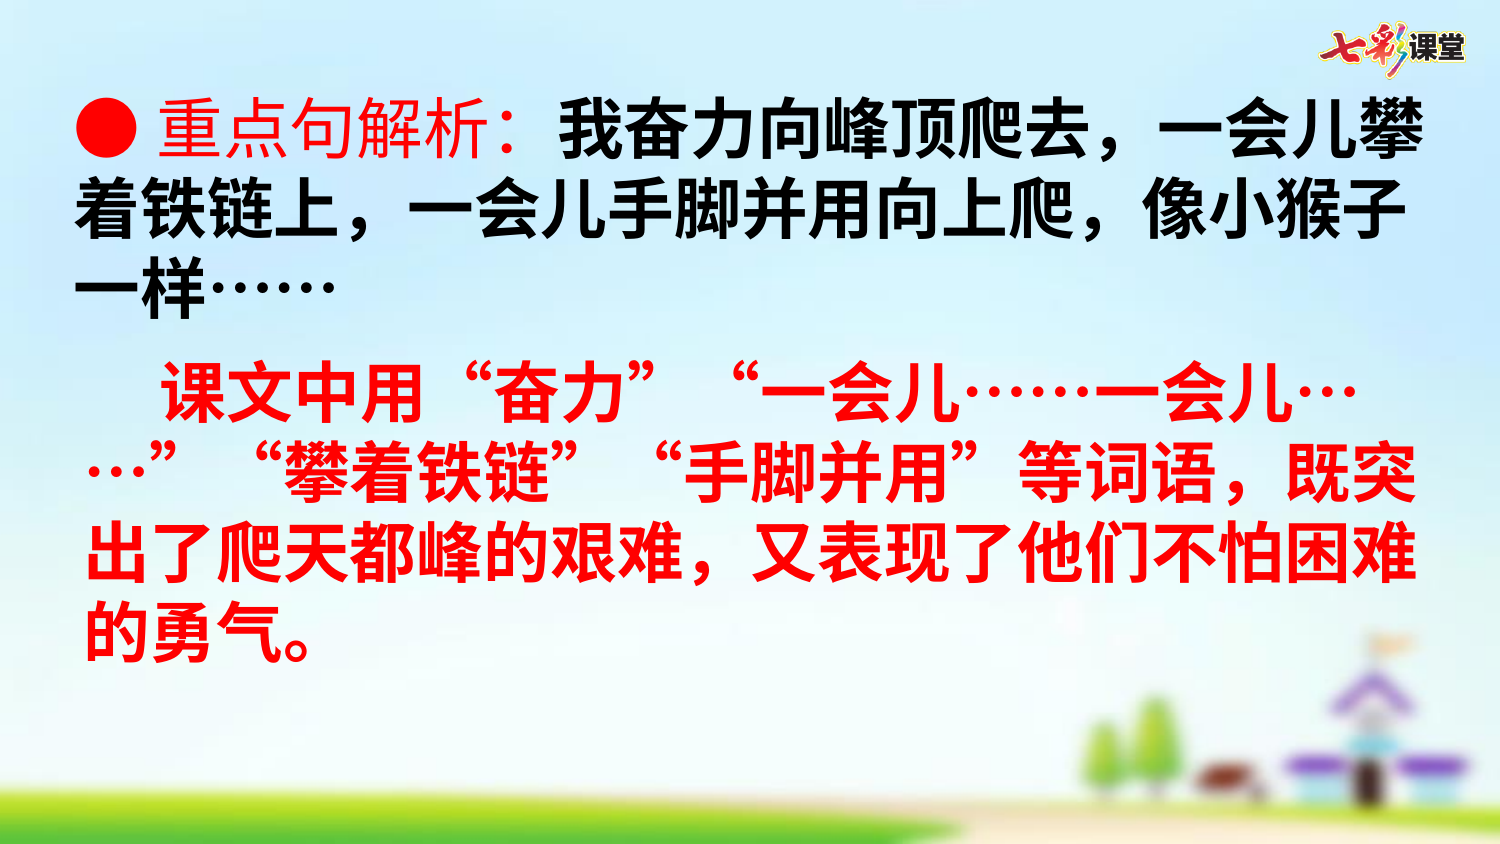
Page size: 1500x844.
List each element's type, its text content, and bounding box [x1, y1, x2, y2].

text_box ●重点句解析：我奋力向峰顶爬去，一会儿攀着铁链上，一会儿手脚并用向上爬，像小猴子一样…… [59, 79, 1486, 334]
text_box 课文中用“奋力”“一会儿……一会儿……”“攀着铁链”“手脚并用”等词语，既突出了爬天都峰的艰难，又表现了他们不怕困难的勇气。 [68, 343, 1445, 678]
picture [0, 0, 1500, 844]
